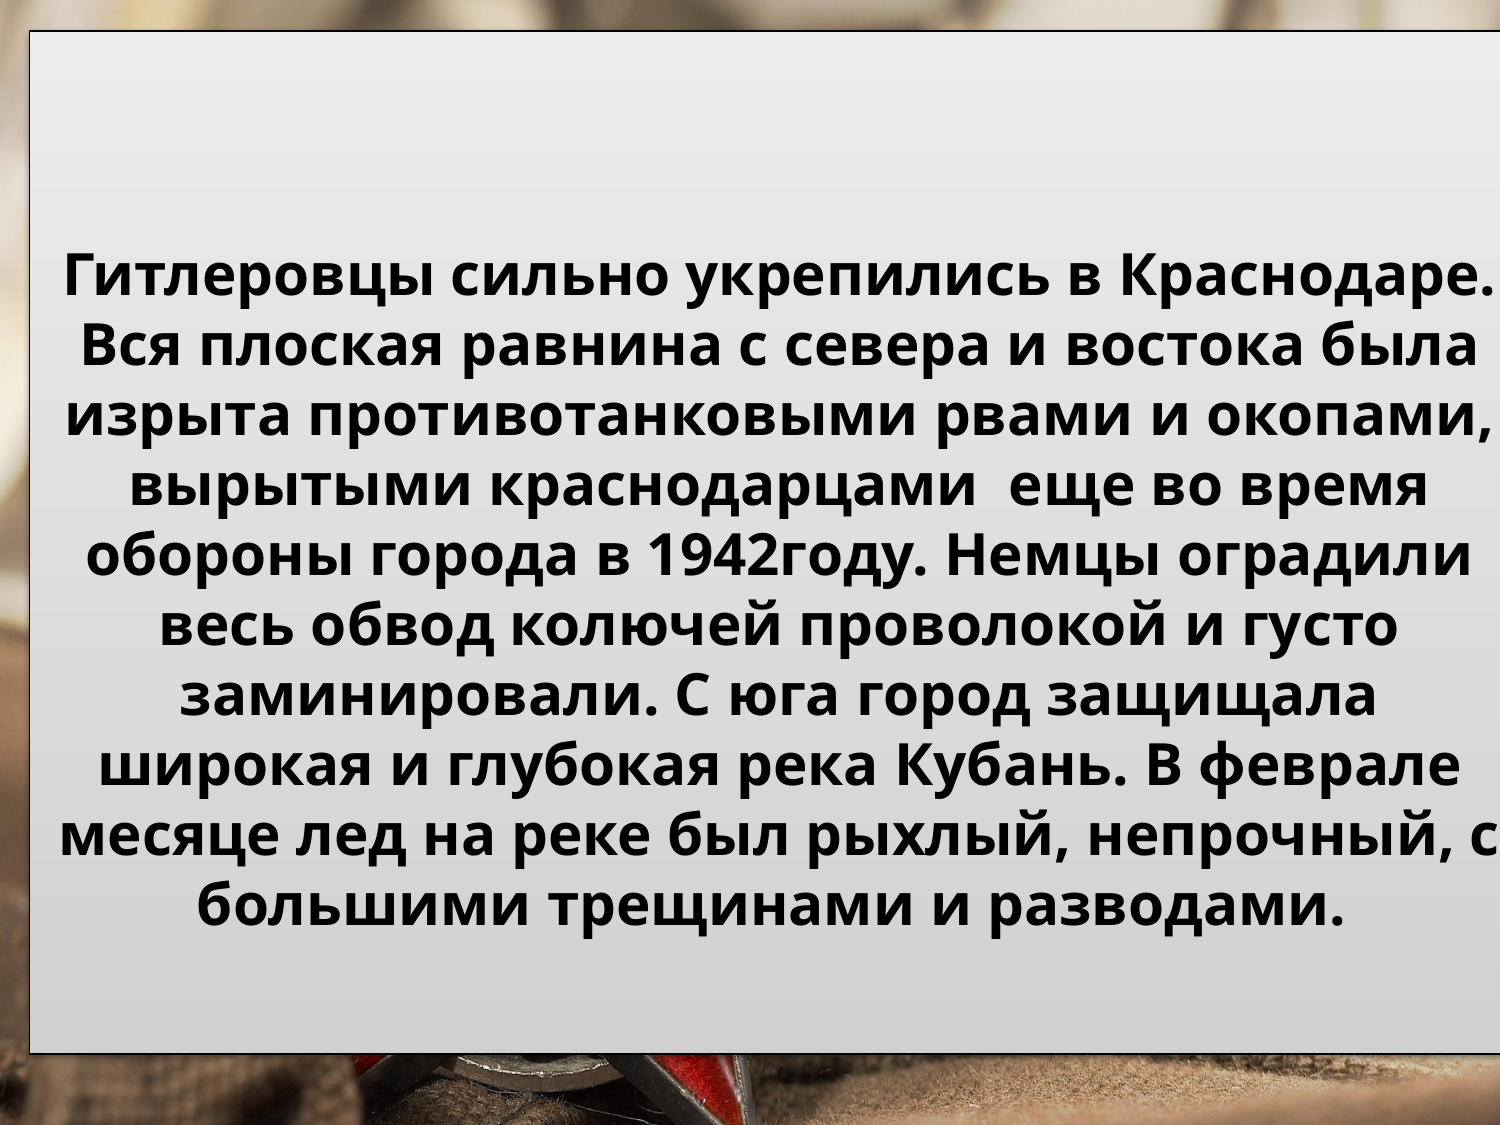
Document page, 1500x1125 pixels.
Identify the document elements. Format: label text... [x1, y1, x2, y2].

title Гитлеровцы сильно укрепились в Краснодаре. Вся плоская равнина с севера и востока была изрыта противотанковыми рвами и окопами, вырытыми краснодарцами еще во время обороны города в 1942году. Немцы оградили весь обвод колючей проволокой и густо заминировали. С юга город защищала широкая и глубокая река Кубань. В феврале месяце лед на реке был рыхлый, непрочный, с большими трещинами и разводами. [29, 30, 1500, 1055]
picture [0, 0, 1500, 1125]
